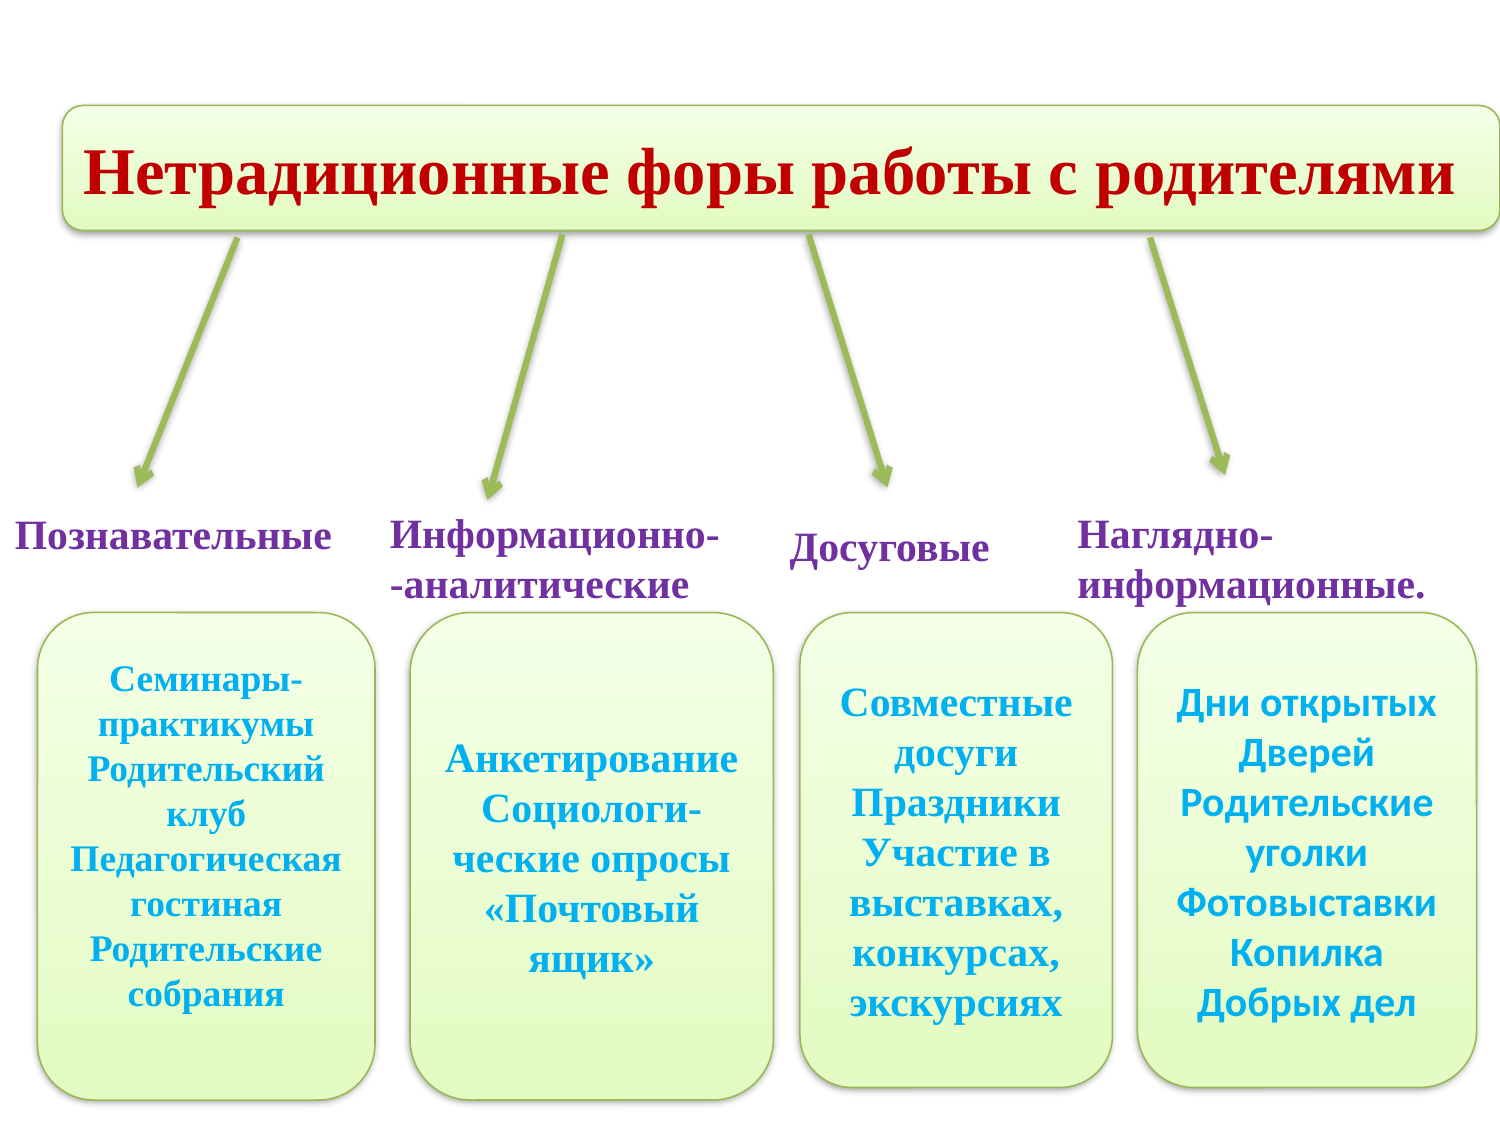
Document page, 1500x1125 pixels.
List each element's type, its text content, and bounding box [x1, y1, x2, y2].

text_box Семинары-практикумы Родительский клуб Педагогическая гостиная Родительские собрания [36, 611, 376, 1101]
text_box Познавательные [750, 500, 1062, 565]
text_box АнкетированиеСоциологи- ческие опросы «Почтовый ящик» [409, 611, 775, 1101]
text_box Нетрадиционные форы работы с родителями [61, 104, 1500, 232]
text_box Информационно- -аналитические [374, 499, 750, 615]
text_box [391, 329, 658, 405]
text_box Досуговые [774, 512, 1062, 578]
text_box Дни открытых Дверей Родительские уголки Фотовыставки Копилка Добрых дел [1136, 611, 1478, 1089]
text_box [1068, 318, 1307, 394]
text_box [721, 321, 975, 401]
text_box Познавательные [0, 500, 374, 565]
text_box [62, 312, 313, 413]
text_box Наглядно- информационные. [1062, 499, 1500, 615]
text_box Совместные досуги Праздники Участие в выставках, конкурсах, экскурсиях [799, 611, 1114, 1089]
text_box [0, 449, 1500, 500]
